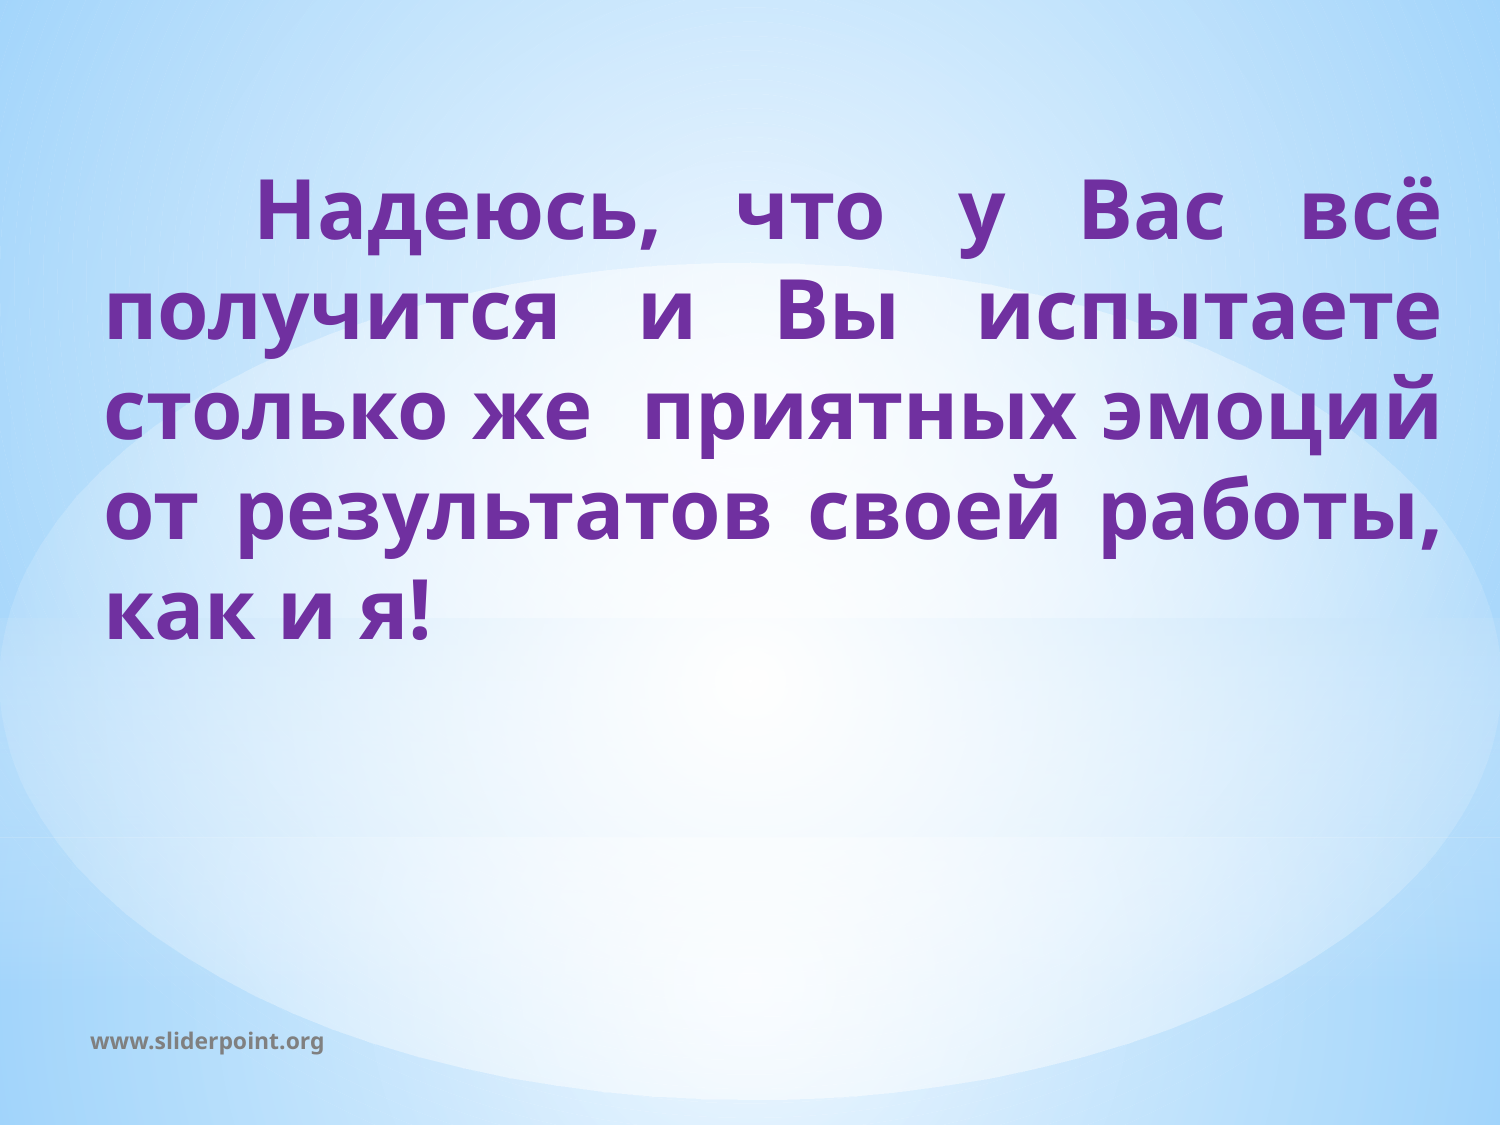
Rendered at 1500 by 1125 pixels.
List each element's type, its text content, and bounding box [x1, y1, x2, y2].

footer www.sliderpoint.org [75, 1012, 625, 1073]
text_box Надеюсь, что у Вас всё получится и Вы испытаете столько же приятных эмоций от результатов своей работы, как и я! [88, 149, 1459, 764]
